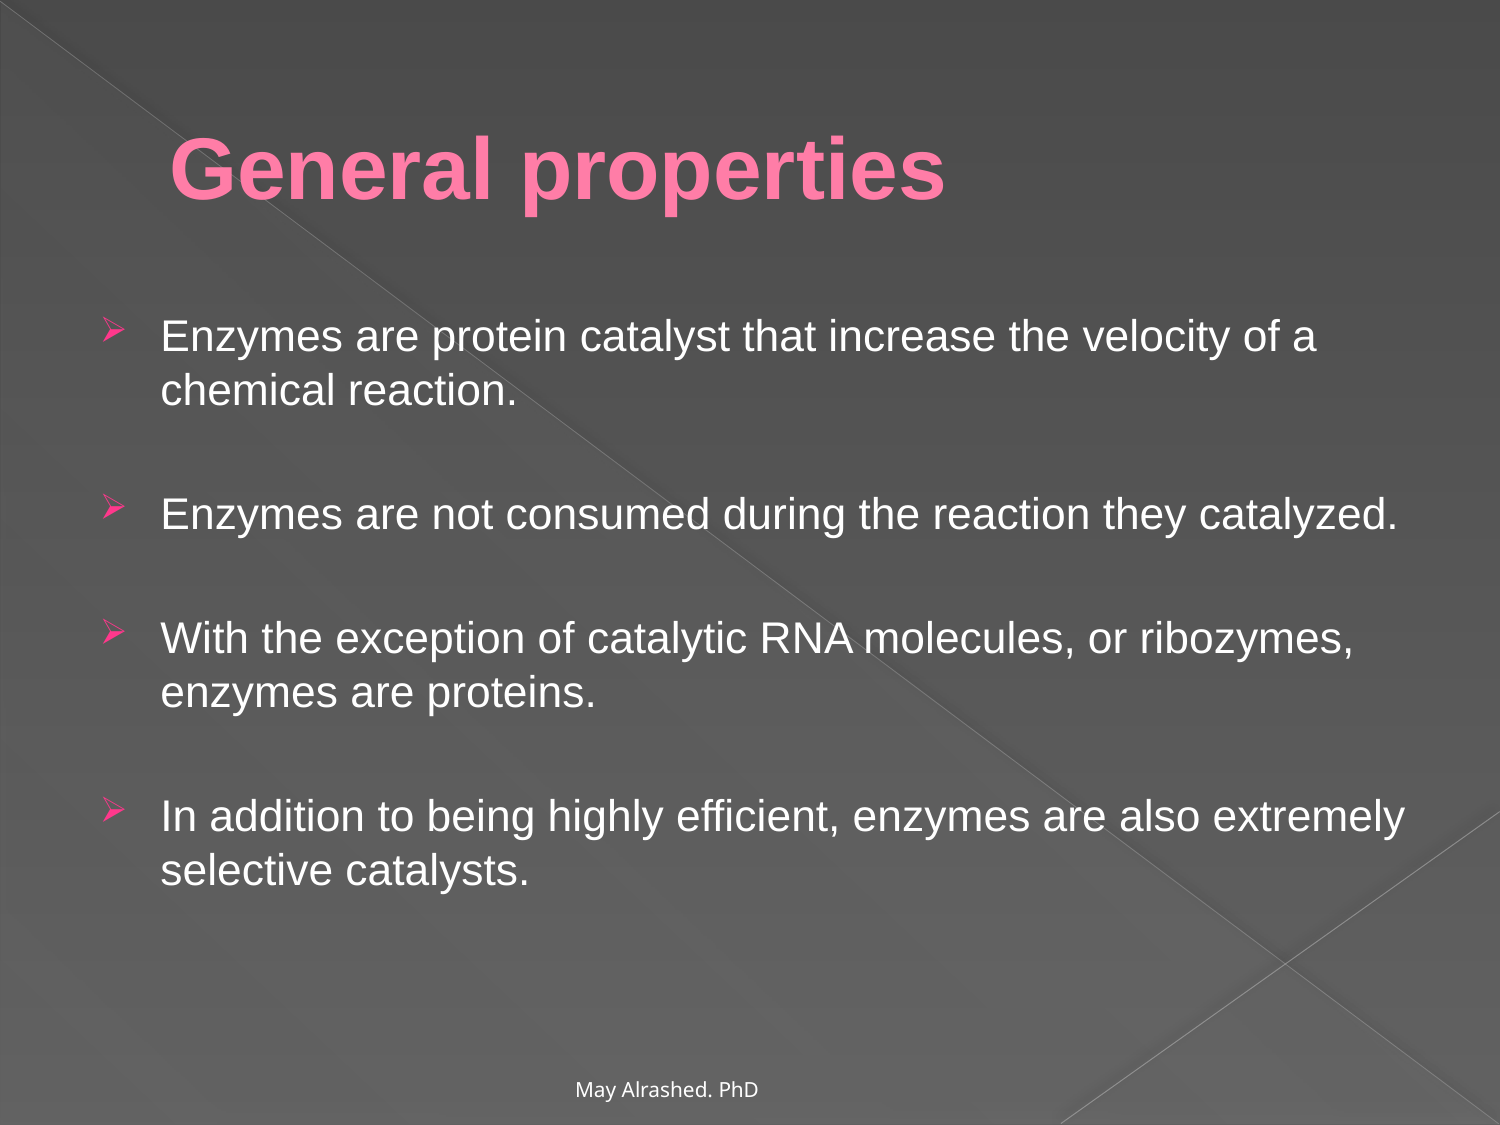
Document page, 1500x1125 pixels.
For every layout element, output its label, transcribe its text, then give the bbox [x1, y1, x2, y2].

footer May Alrashed. PhD [75, 1063, 774, 1113]
list Enzymes are protein catalyst that increase the velocity of a chemical reaction. Enzymes are not consumed during the reaction they catalyzed. With the exception of catalytic RNA molecules, or ribozymes, enzymes are proteins. In addition to being highly efficient, enzymes are also extremely selective catalysts. [75, 299, 1425, 954]
title General properties [75, 50, 1425, 280]
